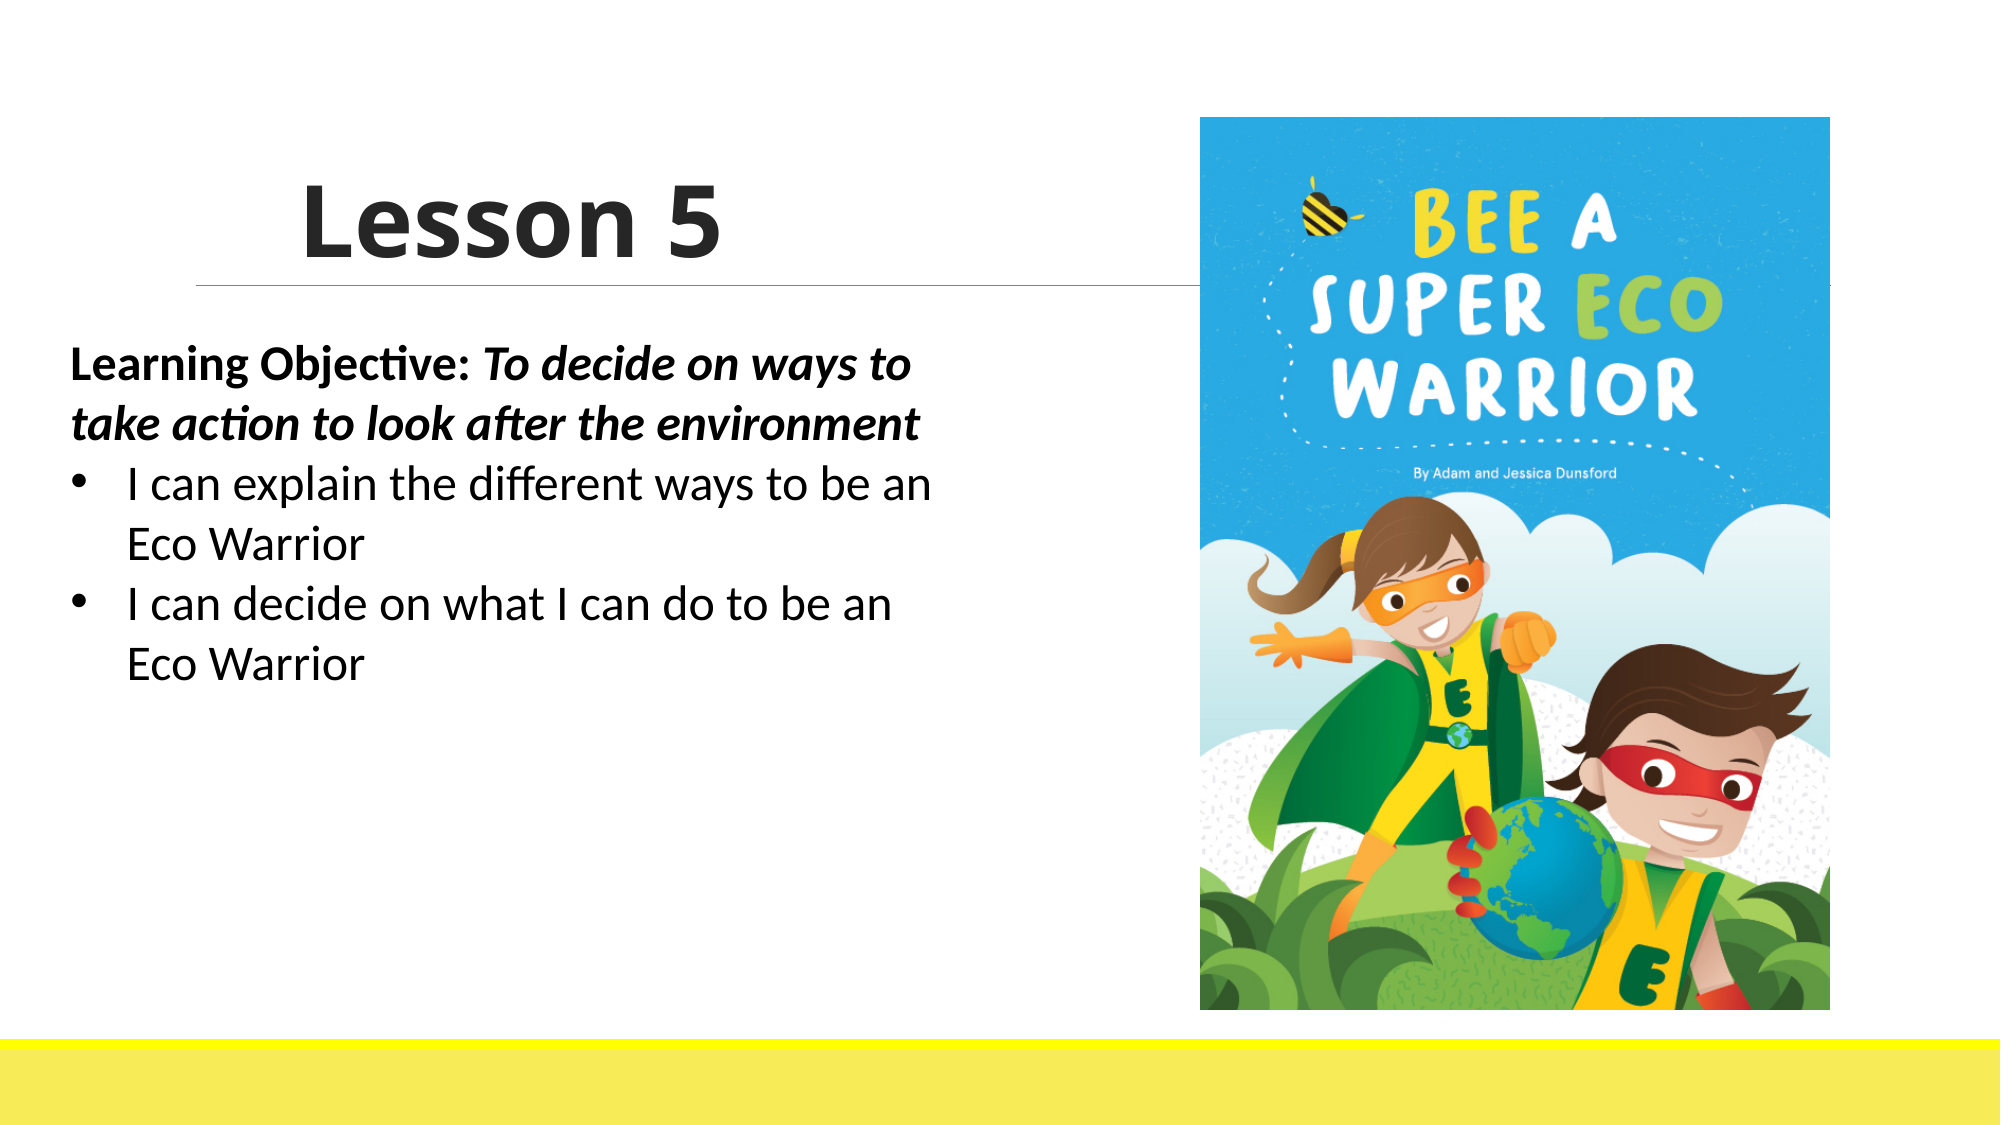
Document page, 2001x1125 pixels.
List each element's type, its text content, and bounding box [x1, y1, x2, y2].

picture [1199, 117, 1831, 1010]
text_box Learning Objective: To decide on ways to take action to look after the environment I can explain the different ways to be an Eco Warrior I can decide on what I can do to be an Eco Warrior [55, 323, 955, 699]
title Lesson 5 [283, 47, 1830, 285]
